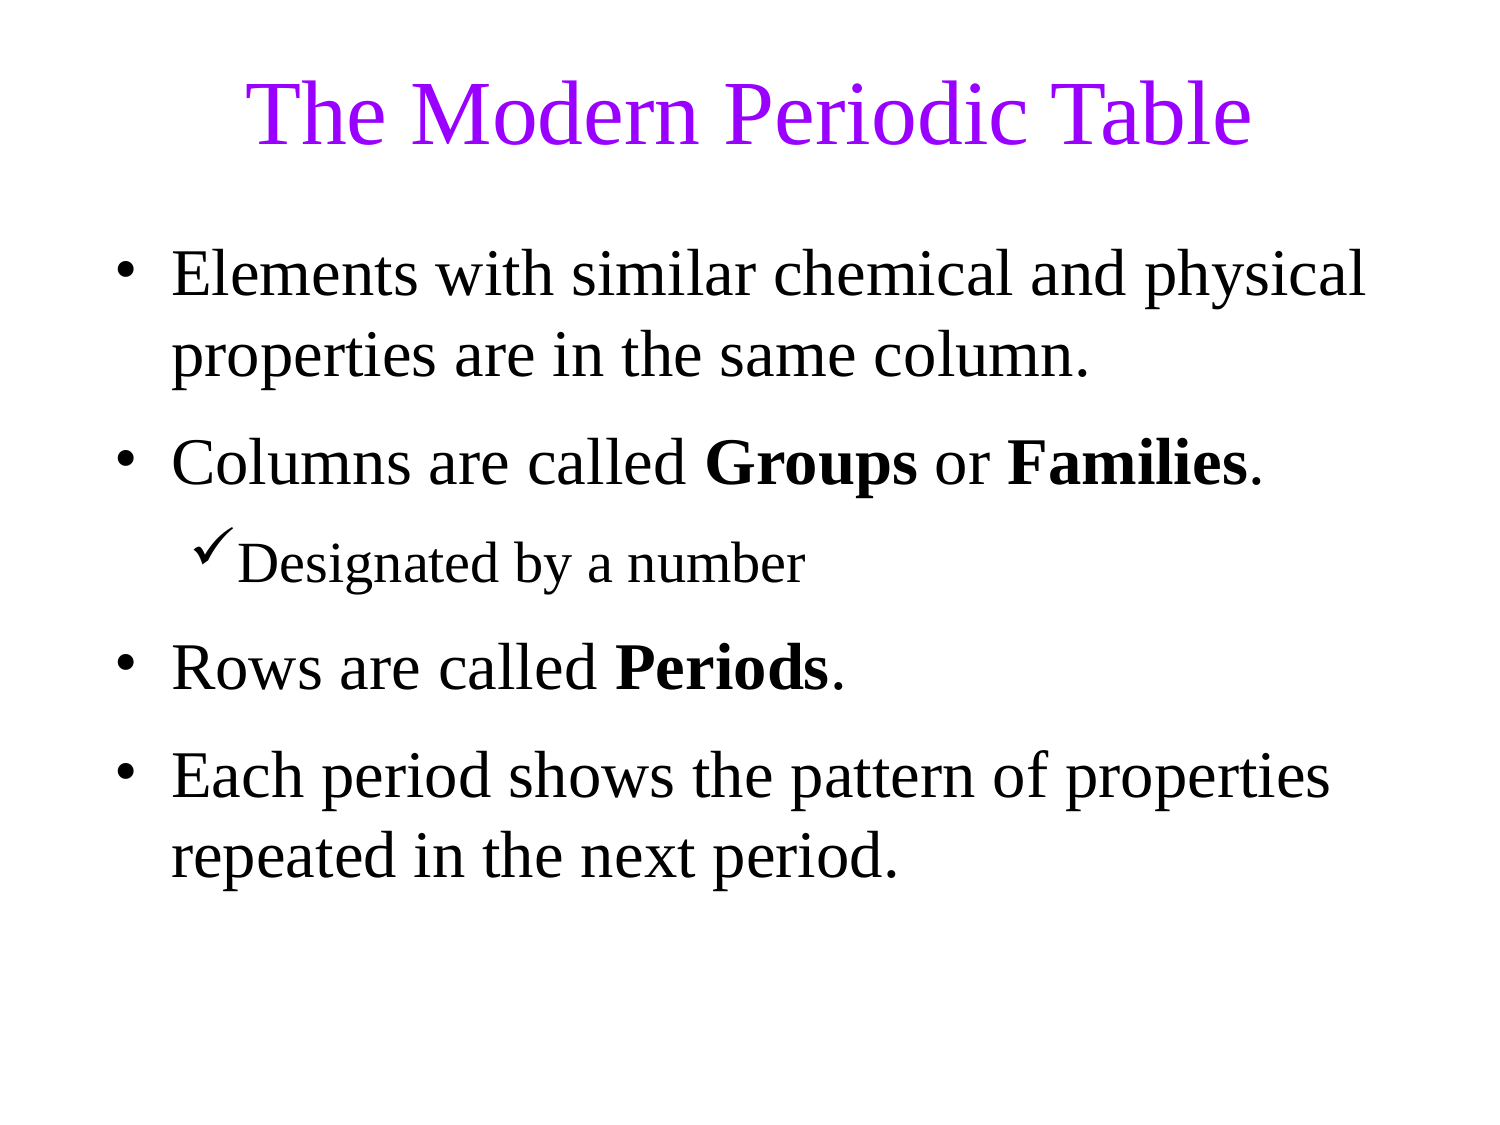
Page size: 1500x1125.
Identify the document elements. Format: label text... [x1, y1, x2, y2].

text_box The Modern Periodic Table [112, 13, 1388, 202]
text_box Elements with similar chemical and physical properties are in the same column. Columns are called Groups or Families. Designated by a number Rows are called Periods. Each period shows the pattern of properties repeated in the next period. [99, 221, 1425, 990]
